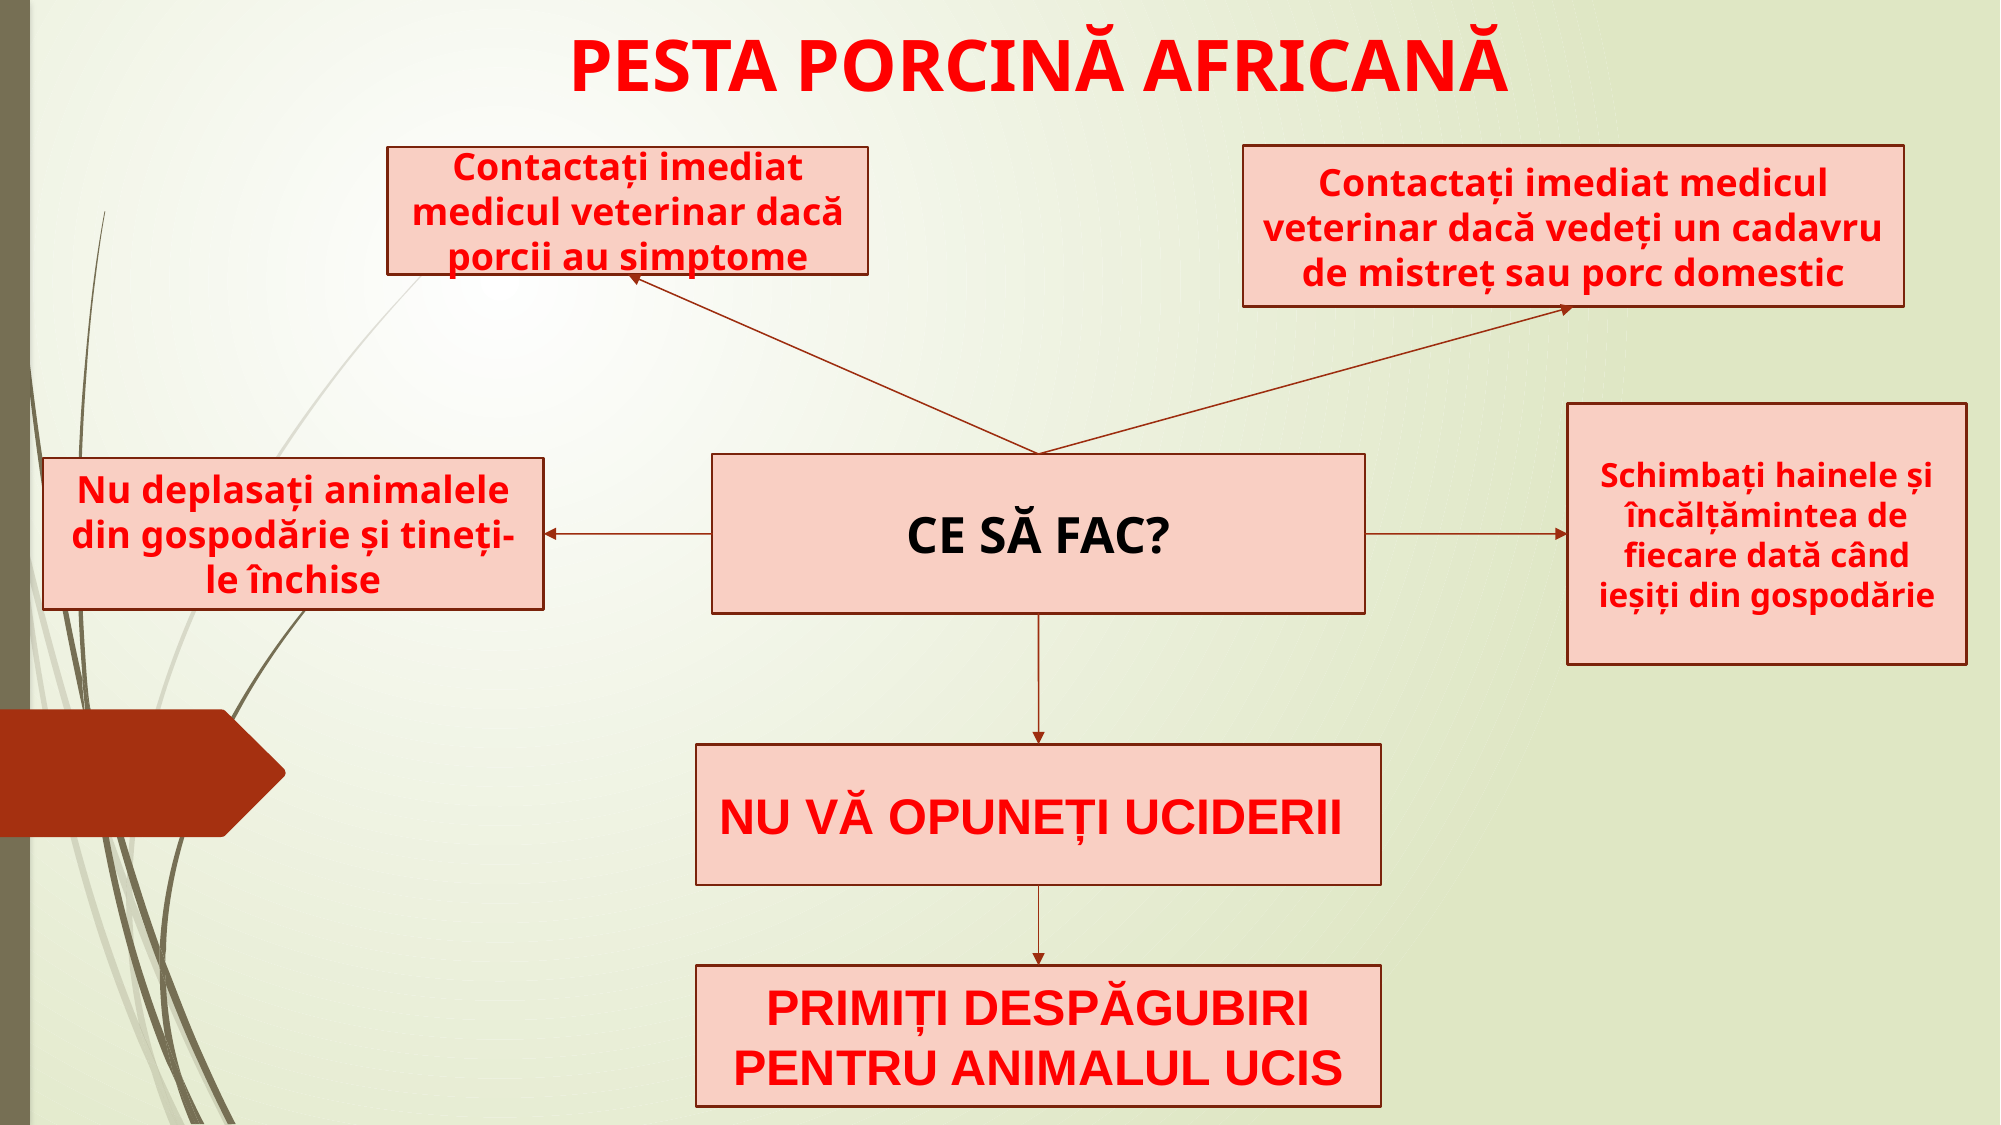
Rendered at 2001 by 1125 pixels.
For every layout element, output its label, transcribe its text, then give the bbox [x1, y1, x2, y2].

text_box CE SĂ FAC? [711, 462, 1366, 615]
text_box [627, 274, 1039, 455]
text_box Schimbați hainele și încălțămintea de fiecare dată când ieșiți din gospodărie [1566, 402, 1968, 666]
text_box Contactați imediat medicul veterinar dacă porcii au simptome [386, 146, 869, 276]
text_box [1038, 306, 1574, 455]
text_box Nu deplasați animalele din gospodărie și tineți-le închise [42, 457, 545, 611]
title PESTA PORCINĂ AFRICANĂ [414, 12, 1663, 199]
text_box PRIMIȚI DESPĂGUBIRI PENTRU ANIMALUL UCIS [695, 964, 1382, 1108]
text_box NU VĂ OPUNEȚI UCIDERII [695, 743, 1382, 886]
text_box Contactați imediat medicul veterinar dacă vedeți un cadavru de mistreț sau porc domestic [1242, 144, 1905, 308]
